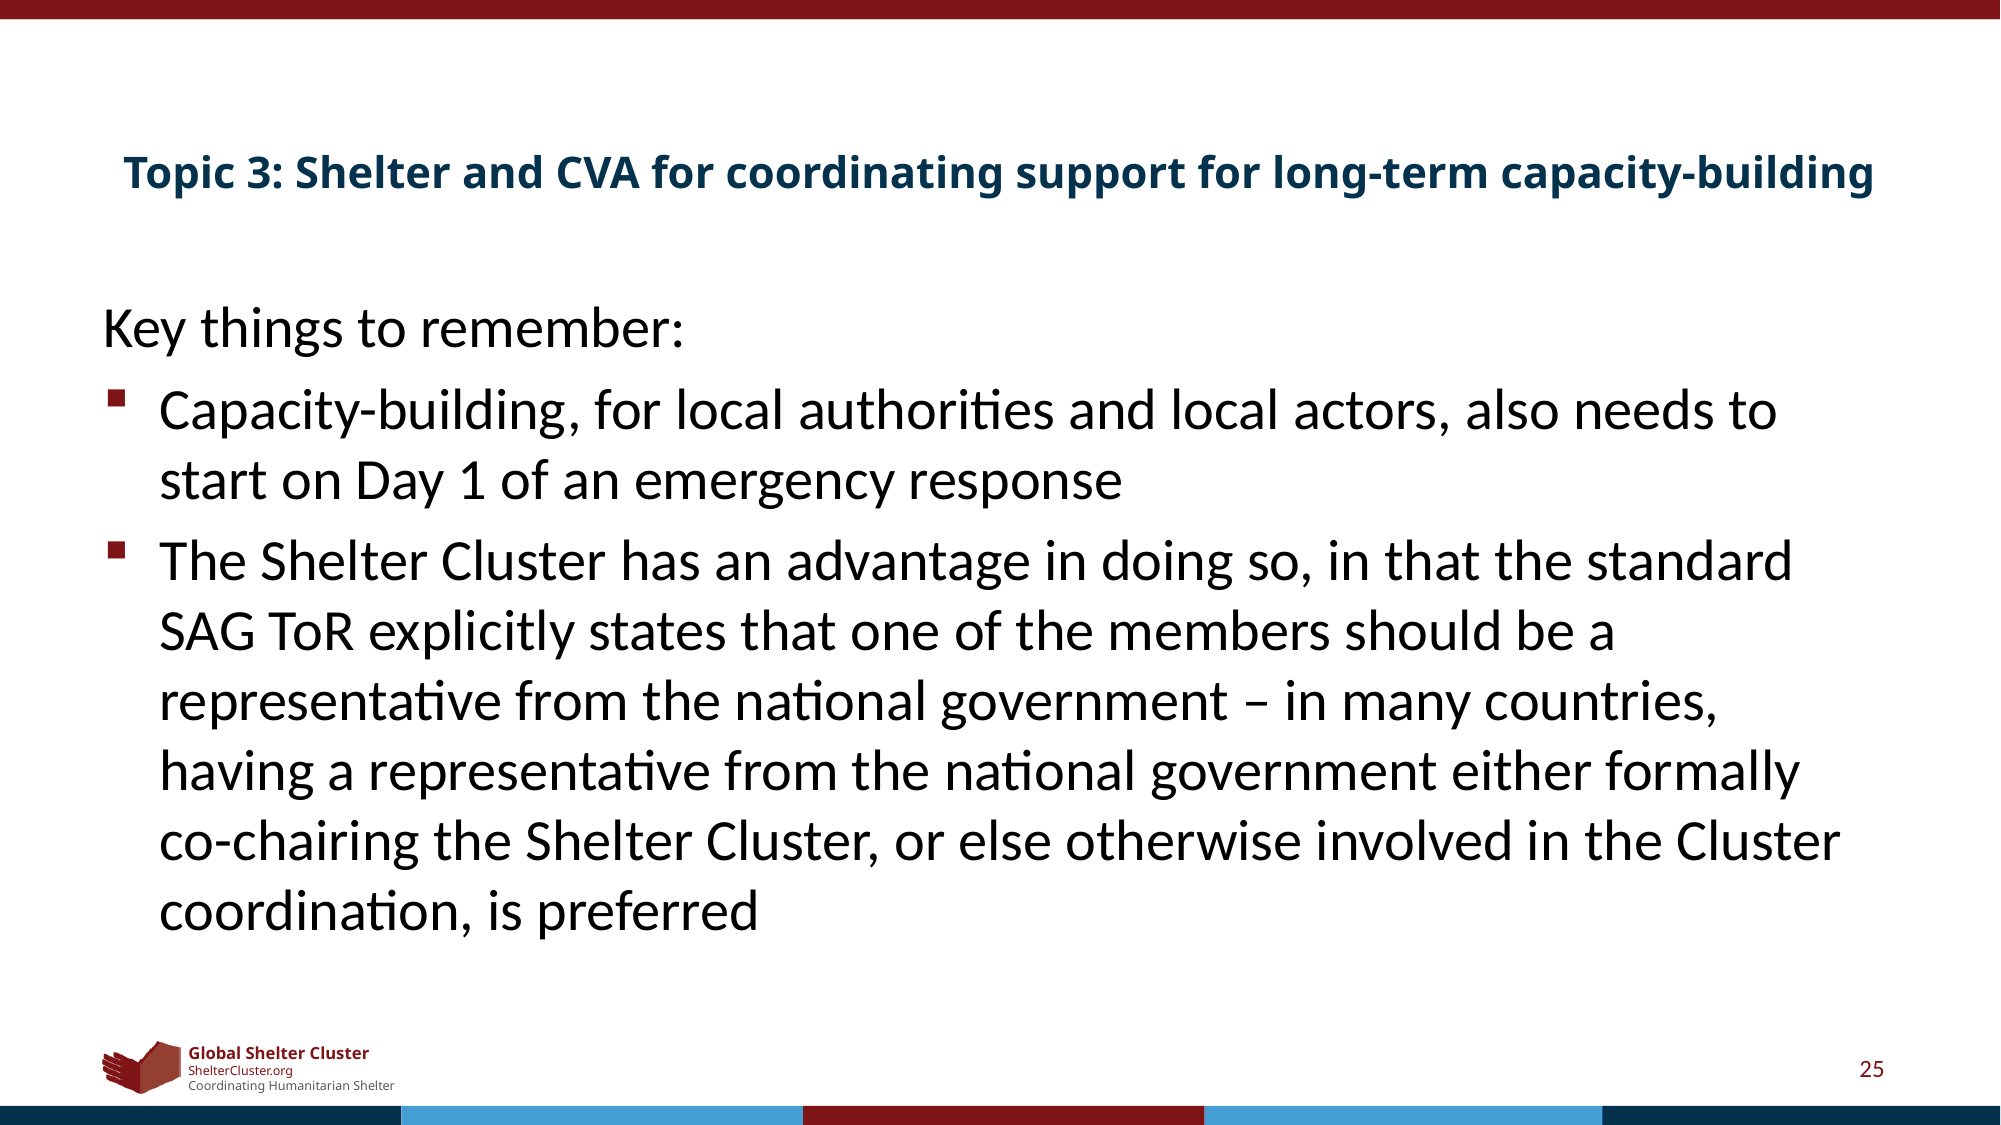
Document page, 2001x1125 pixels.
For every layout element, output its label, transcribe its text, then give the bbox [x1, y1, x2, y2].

list Key things to remember: Capacity-building, for local authorities and local actors, also needs to start on Day 1 of an emergency response The Shelter Cluster has an advantage in doing so, in that the standard SAG ToR explicitly states that one of the members should be a representative from the national government – in many countries, having a representative from the national government either formally co-chairing the Shelter Cluster, or else otherwise involved in the Cluster coordination, is preferred [88, 282, 1889, 1023]
picture [102, 1041, 181, 1094]
slide_number 25 [1433, 1037, 1900, 1098]
title Topic 3: Shelter and CVA for coordinating support for long-term capacity-building [99, 129, 1900, 317]
